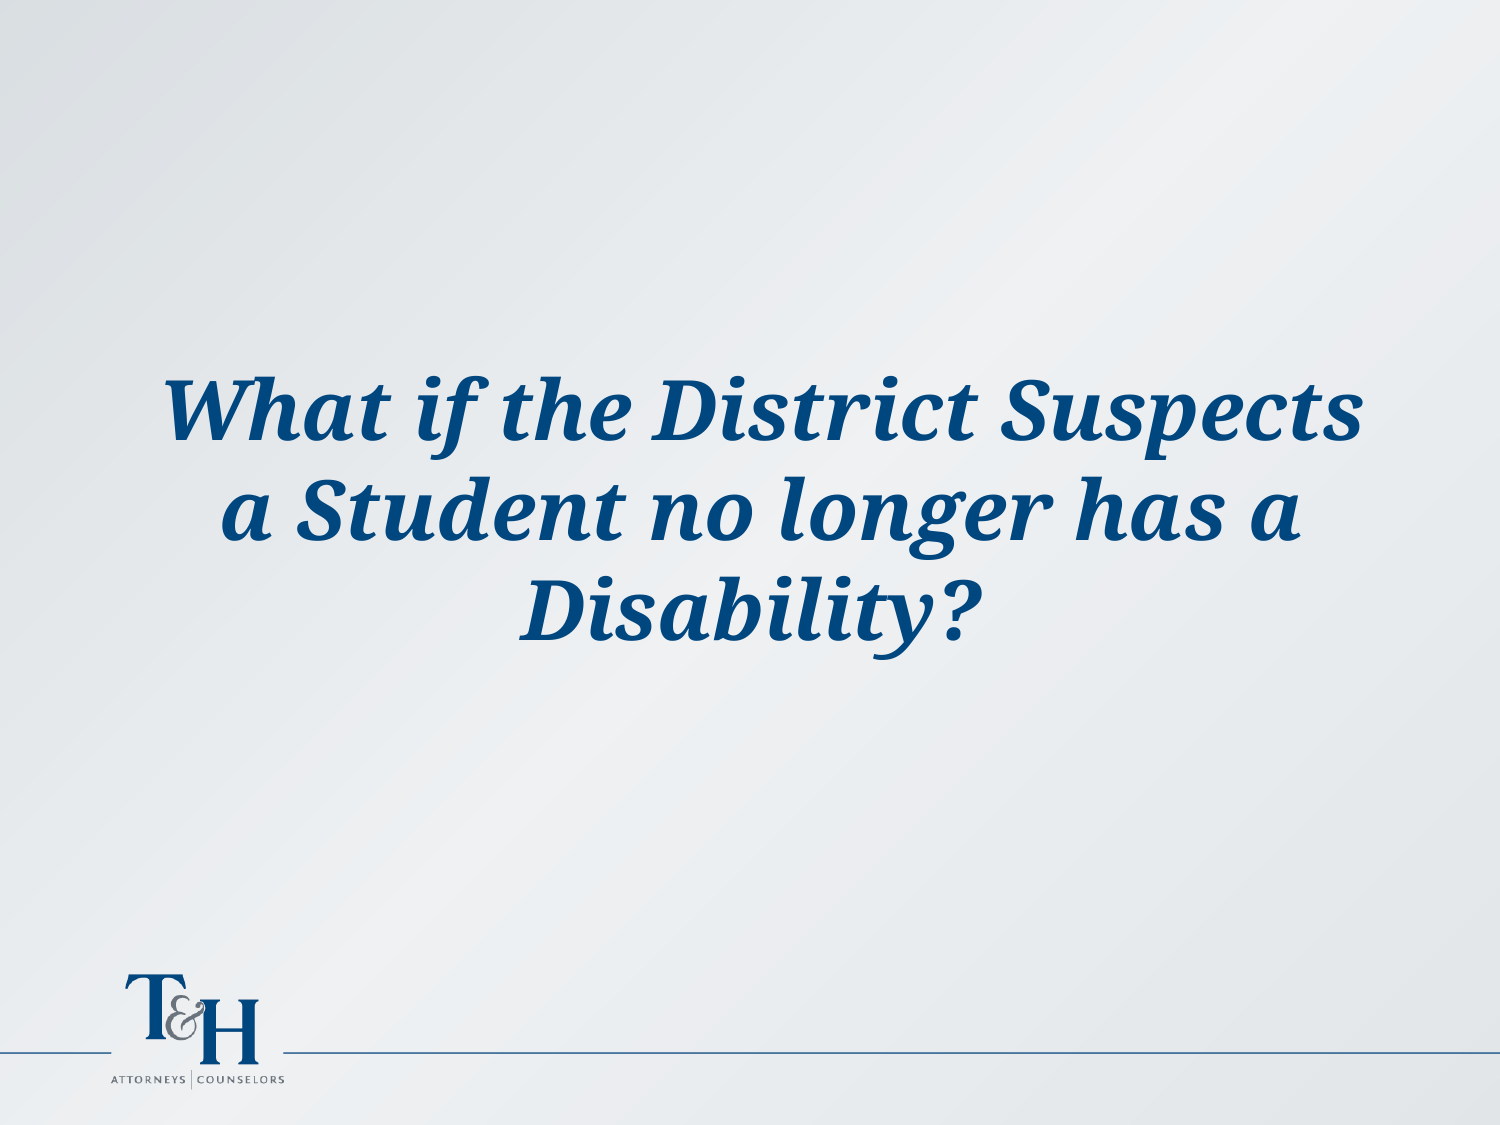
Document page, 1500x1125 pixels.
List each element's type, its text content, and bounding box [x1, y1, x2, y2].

text_box What if the District Suspects a Student no longer has a Disability? [124, 350, 1400, 665]
picture [0, 0, 1500, 1125]
